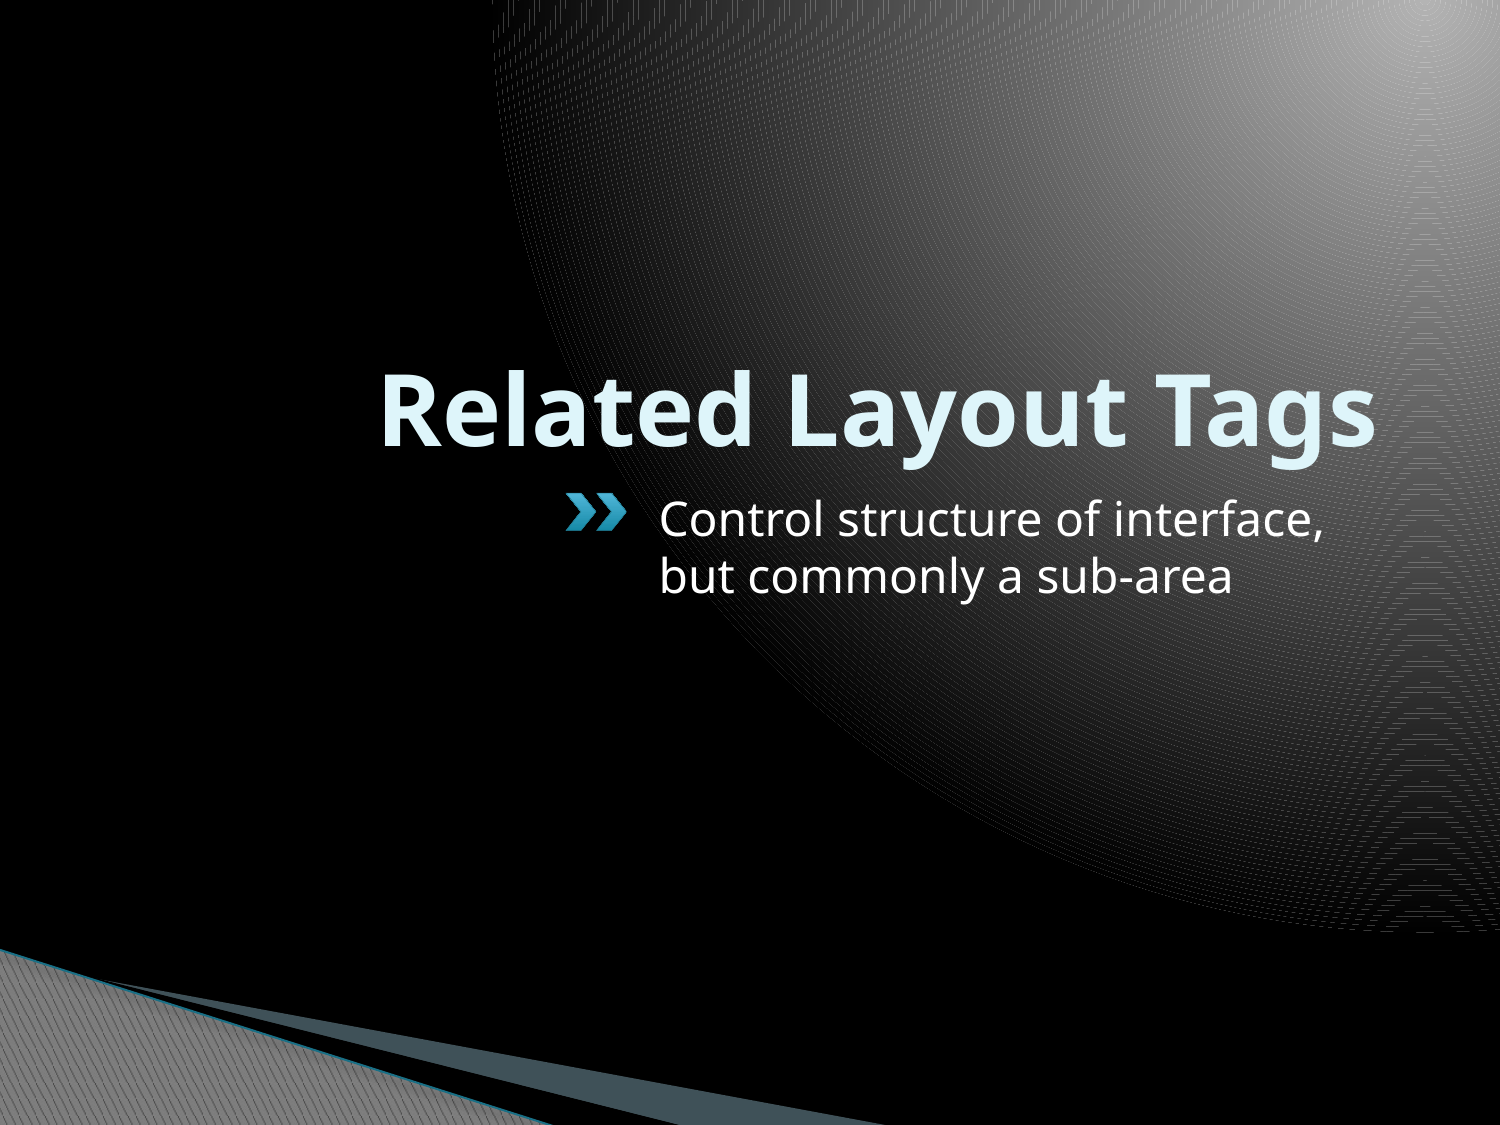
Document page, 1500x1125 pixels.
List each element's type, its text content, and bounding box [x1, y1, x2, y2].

title Related Layout Tags [118, 173, 1394, 474]
picture [0, 952, 543, 1125]
list Control structure of interface, but commonly a sub-area [643, 480, 1394, 720]
